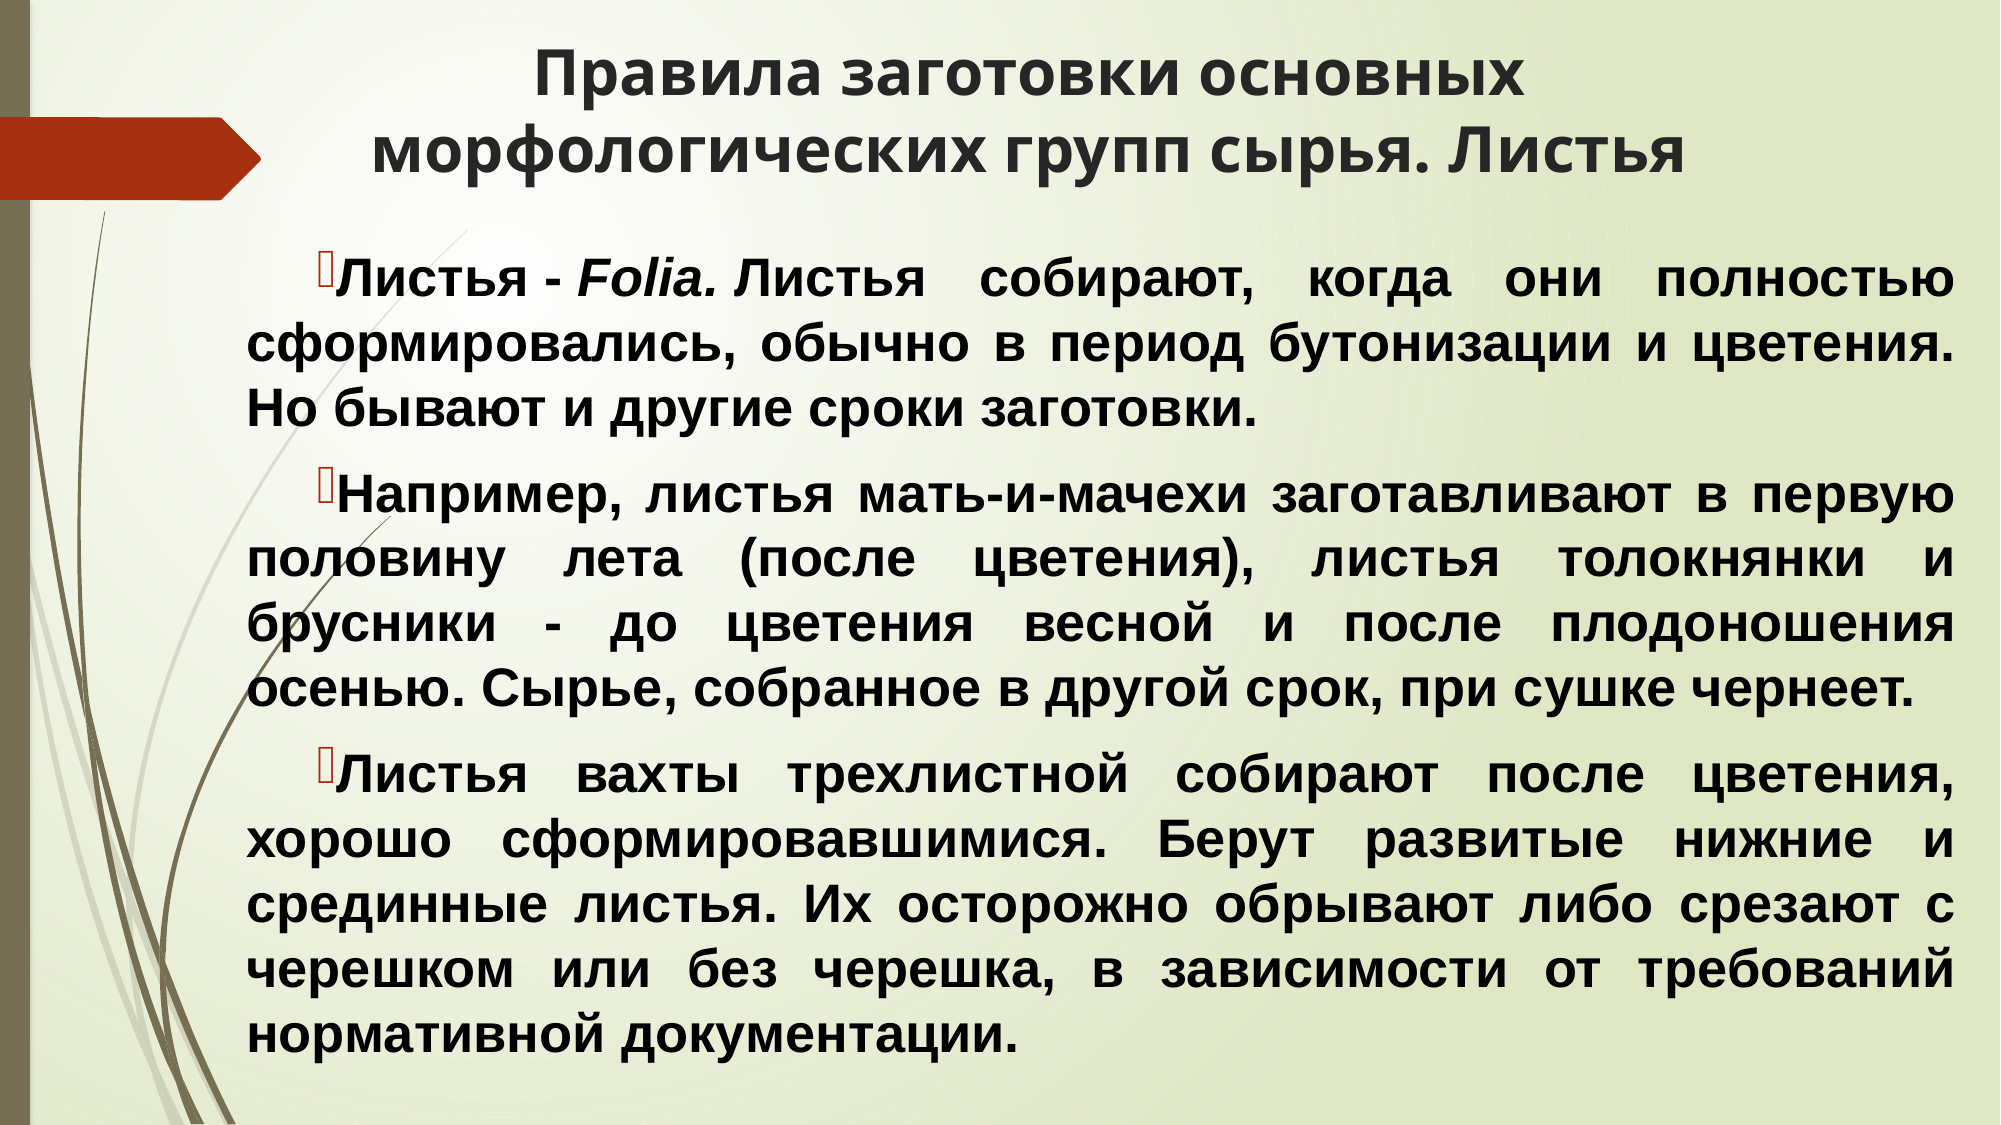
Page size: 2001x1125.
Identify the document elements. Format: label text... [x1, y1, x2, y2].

title Правила заготовки основных морфологических групп сырья. Листья [298, 24, 1760, 234]
list Листья - Folia. Листья собирают, когда они полностью сформировались, обычно в период бутонизации и цветения. Но бывают и другие сроки заготовки. Например, листья мать-и-мачехи заготавливают в первую половину лета (после цветения), листья толокнянки и брусники - до цветения весной и после плодоношения осенью. Сырье, собранное в другой срок, при сушке чернеет. Листья вахты трехлистной собирают после цветения, хорошо сформировавшимися. Берут развитые нижние и срединные листья. Их осторожно обрывают либо срезают с черешком или без черешка, в зависимости от требований нормативной документации. [174, 234, 1973, 1125]
